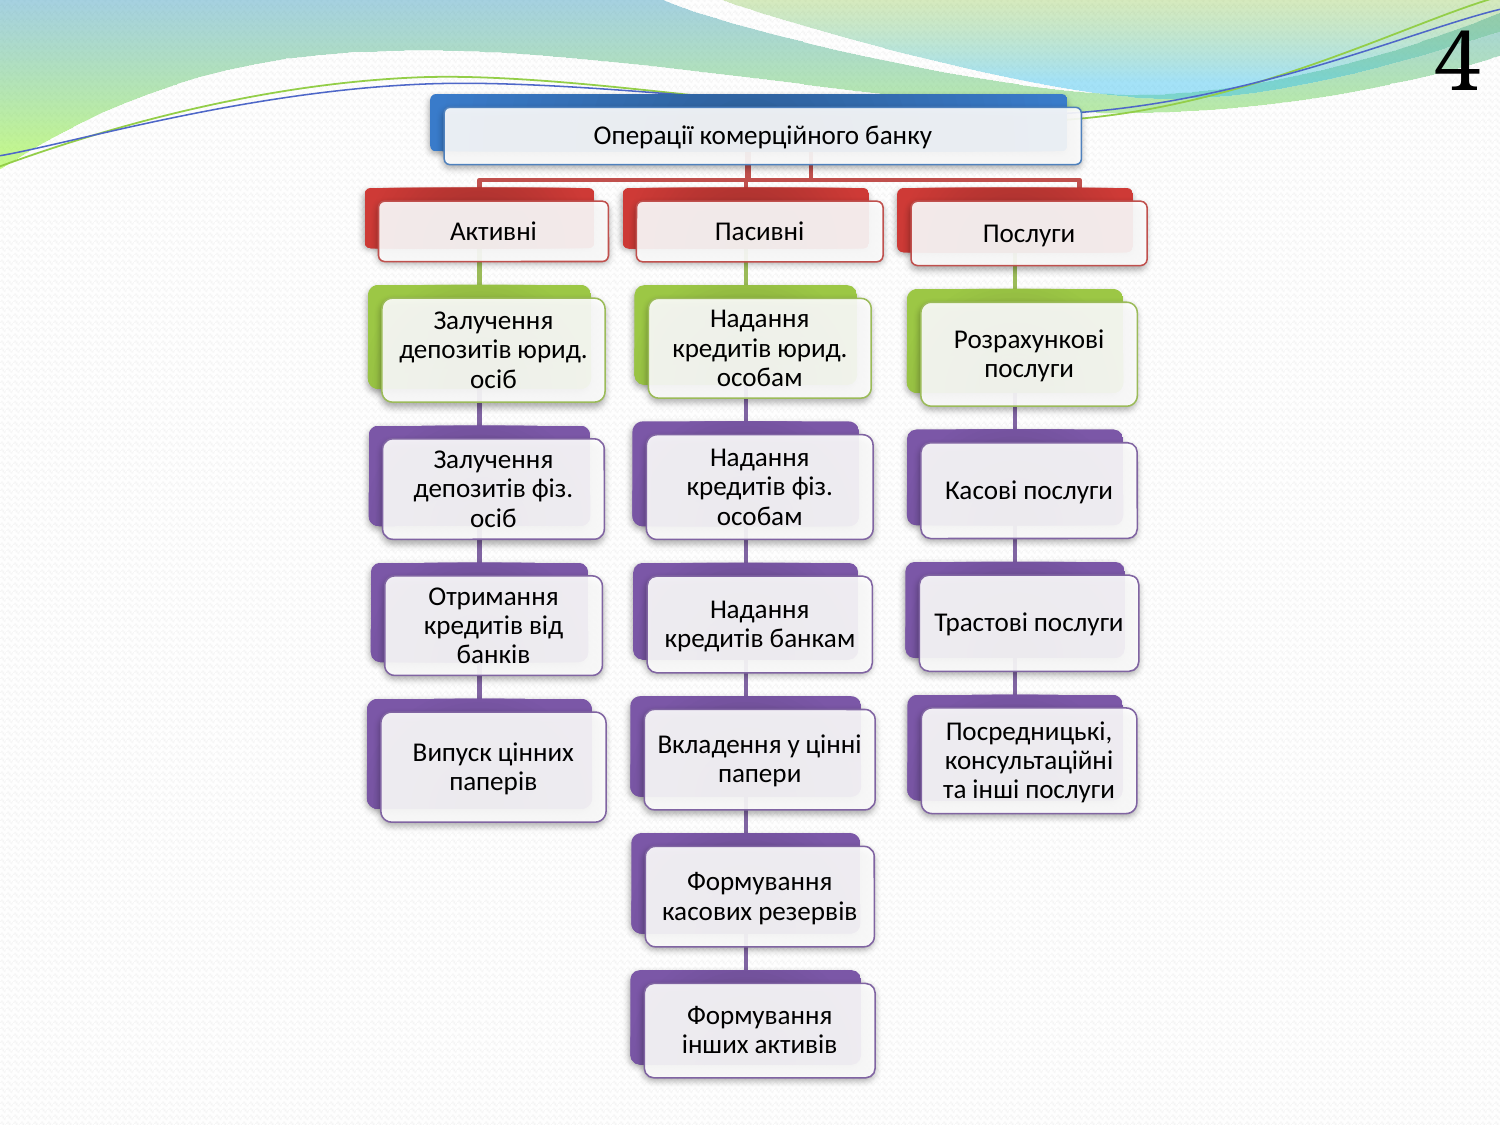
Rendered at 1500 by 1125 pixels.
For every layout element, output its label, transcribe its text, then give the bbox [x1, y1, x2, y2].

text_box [175, 93, 1337, 1079]
text_box 4 [1420, 0, 1500, 115]
